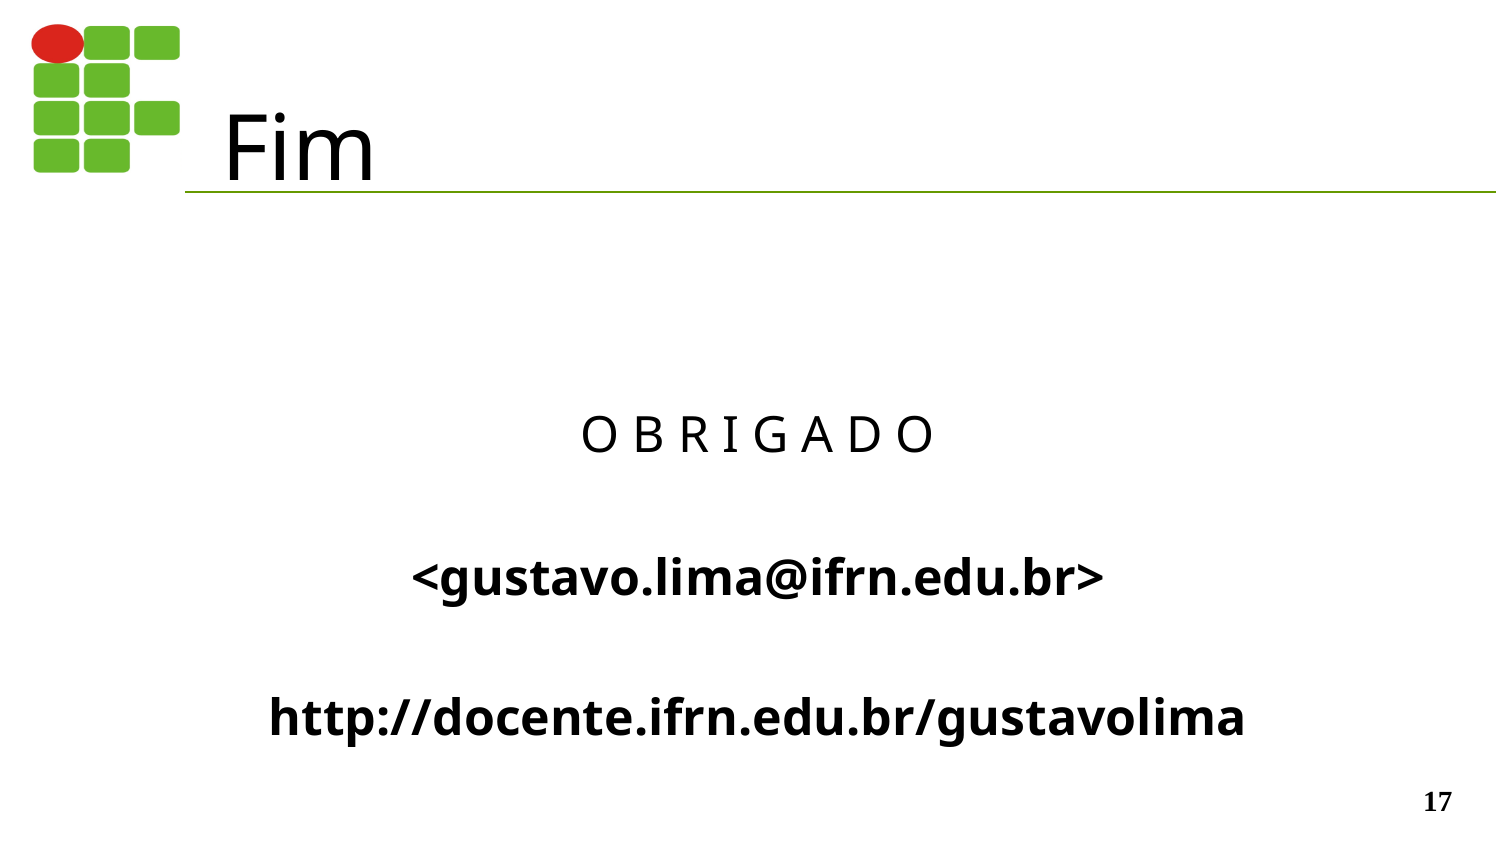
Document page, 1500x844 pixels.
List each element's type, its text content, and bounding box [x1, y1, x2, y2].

text_box ‹#› [1155, 768, 1468, 825]
list O B R I G A D O <gustavo.lima@ifrn.edu.br> http://docente.ifrn.edu.br/gustavolima [46, 248, 1469, 755]
picture [29, 23, 182, 174]
title Fim [206, 26, 1468, 207]
